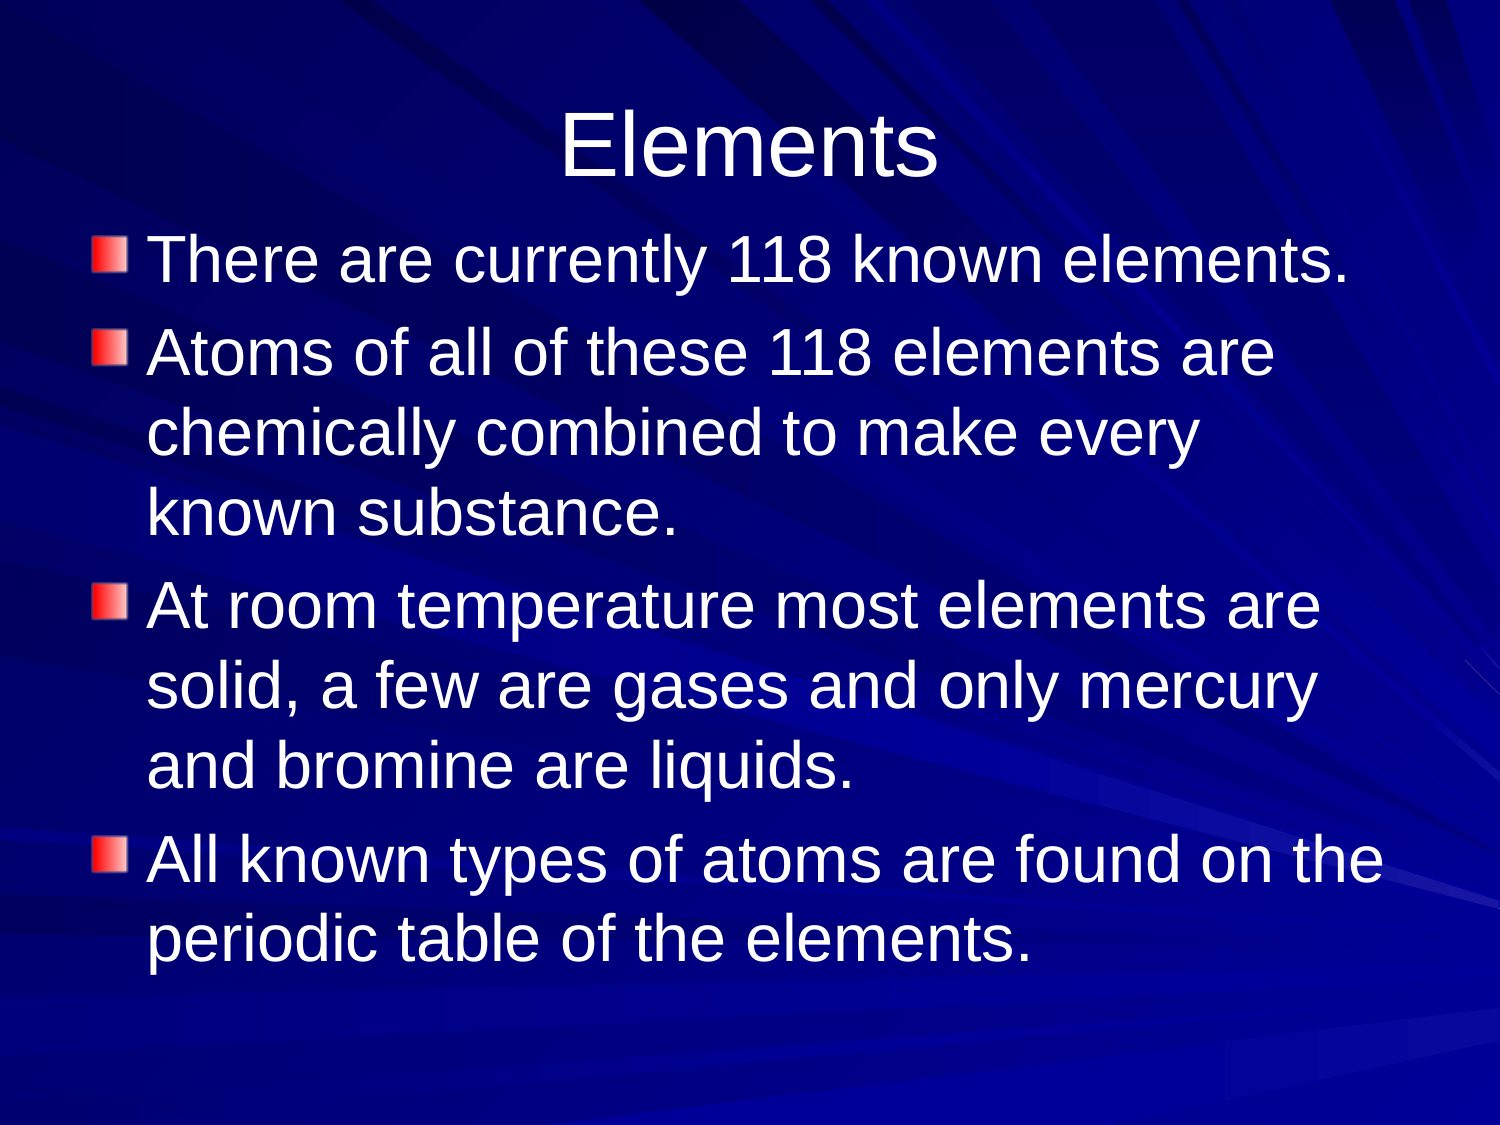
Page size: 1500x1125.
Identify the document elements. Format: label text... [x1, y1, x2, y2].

picture [90, 581, 132, 624]
title Elements [74, 45, 1426, 207]
list There are currently 118 known elements. Atoms of all of these 118 elements are chemically combined to make every known substance. At room temperature most elements are solid, a few are gases and only mercury and bromine are liquids. All known types of atoms are found on the periodic table of the elements. [74, 207, 1426, 952]
picture [90, 234, 132, 277]
picture [90, 834, 132, 877]
picture [90, 327, 132, 370]
